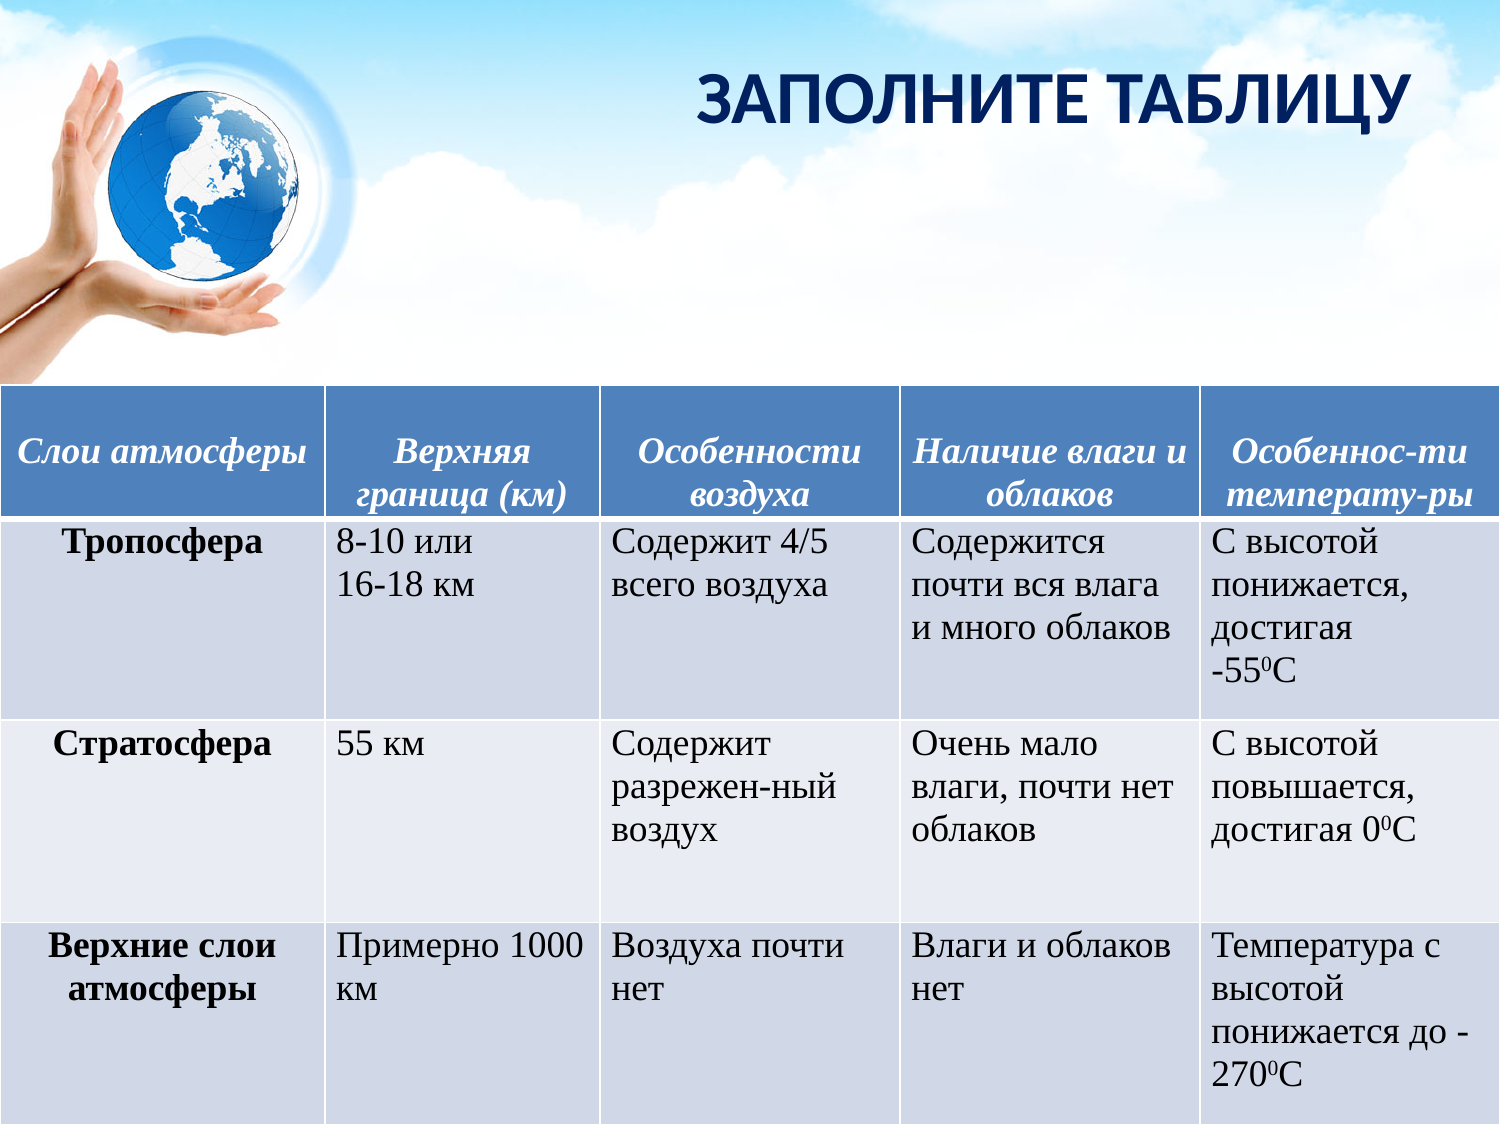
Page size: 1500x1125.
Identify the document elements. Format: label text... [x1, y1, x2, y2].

table_header Наличие влаги и облаков [901, 386, 1199, 516]
table_cell Стратосфера [1, 721, 324, 922]
table_cell С высотой понижается, достигая -550С [1201, 522, 1499, 719]
table_cell Тропосфера [1, 522, 324, 719]
table_cell Содержит разрежен-ный воздух [601, 721, 899, 922]
table_cell Температура с высотой понижается до -2700С [1201, 923, 1499, 1124]
table_cell 8-10 или 16-18 км [326, 522, 599, 719]
table_cell Воздуха почти нет [601, 923, 899, 1124]
table_header Особенности воздуха [601, 386, 899, 516]
table_cell Содержится почти вся влага и много облаков [901, 522, 1199, 719]
table_header Слои атмосферы [1, 386, 324, 516]
table_cell С высотой повышается, достигая 00С [1201, 721, 1499, 922]
table_header Особеннос-ти температу-ры [1201, 386, 1499, 516]
table_cell Верхние слои атмосферы [1, 923, 324, 1124]
table_cell Очень мало влаги, почти нет облаков [901, 721, 1199, 922]
table_cell Влаги и облаков нет [901, 923, 1199, 1124]
table_cell 55 км [326, 721, 599, 922]
table_cell Примерно 1000 км [326, 923, 599, 1124]
table_cell Содержит 4/5 всего воздуха [601, 522, 899, 719]
title ЗАПОЛНИТЕ ТАБЛИЦУ [76, 0, 1427, 188]
table_header Верхняя граница (км) [326, 386, 599, 516]
picture [0, 0, 1500, 384]
